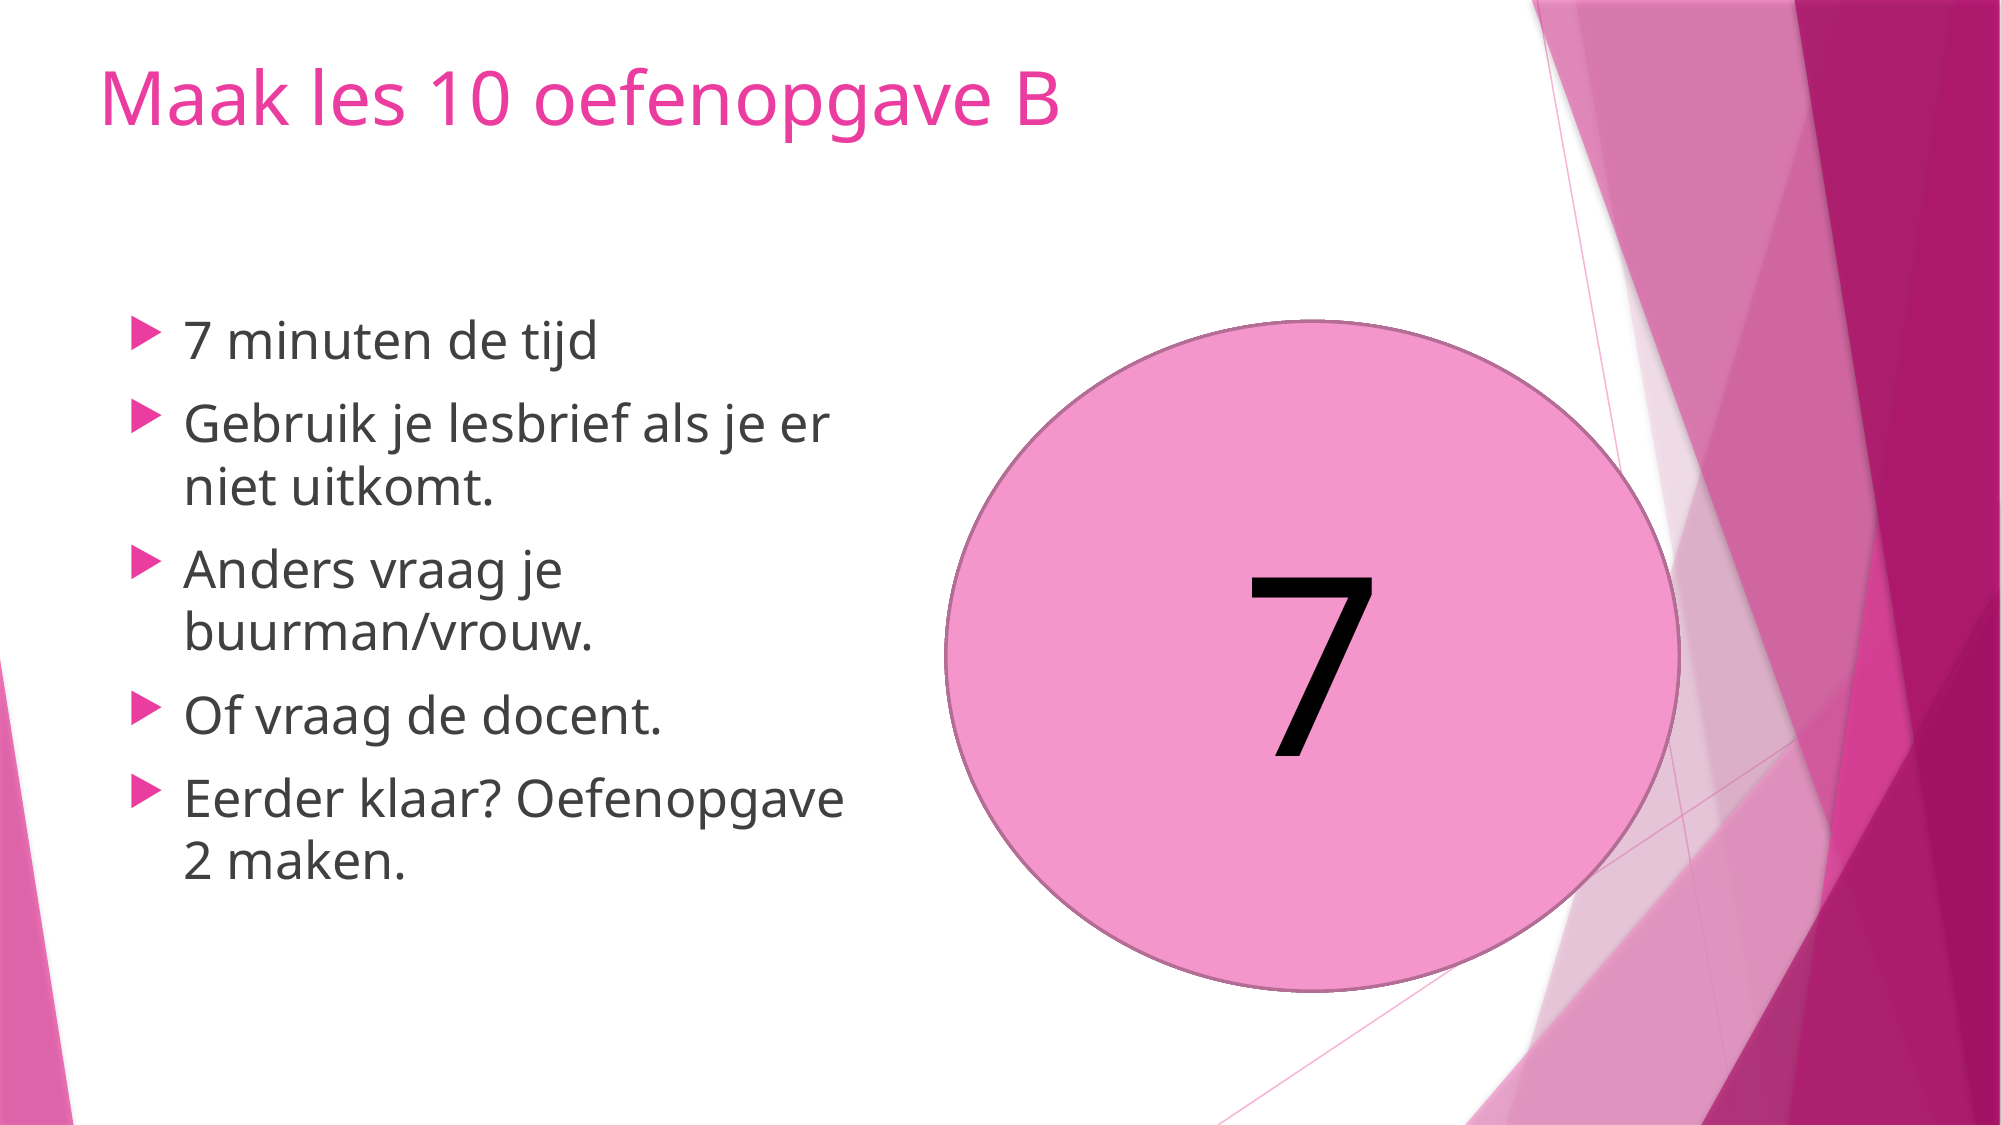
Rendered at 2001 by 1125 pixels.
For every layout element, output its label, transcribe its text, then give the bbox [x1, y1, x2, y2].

title Maak les 10 oefenopgave B [83, 42, 1494, 260]
list 7 minuten de tijd Gebruik je lesbrief als je er niet uitkomt. Anders vraag je buurman/vrouw. Of vraag de docent. Eerder klaar? Oefenopgave 2 maken. [112, 299, 896, 992]
text_box 7 [944, 319, 1681, 993]
